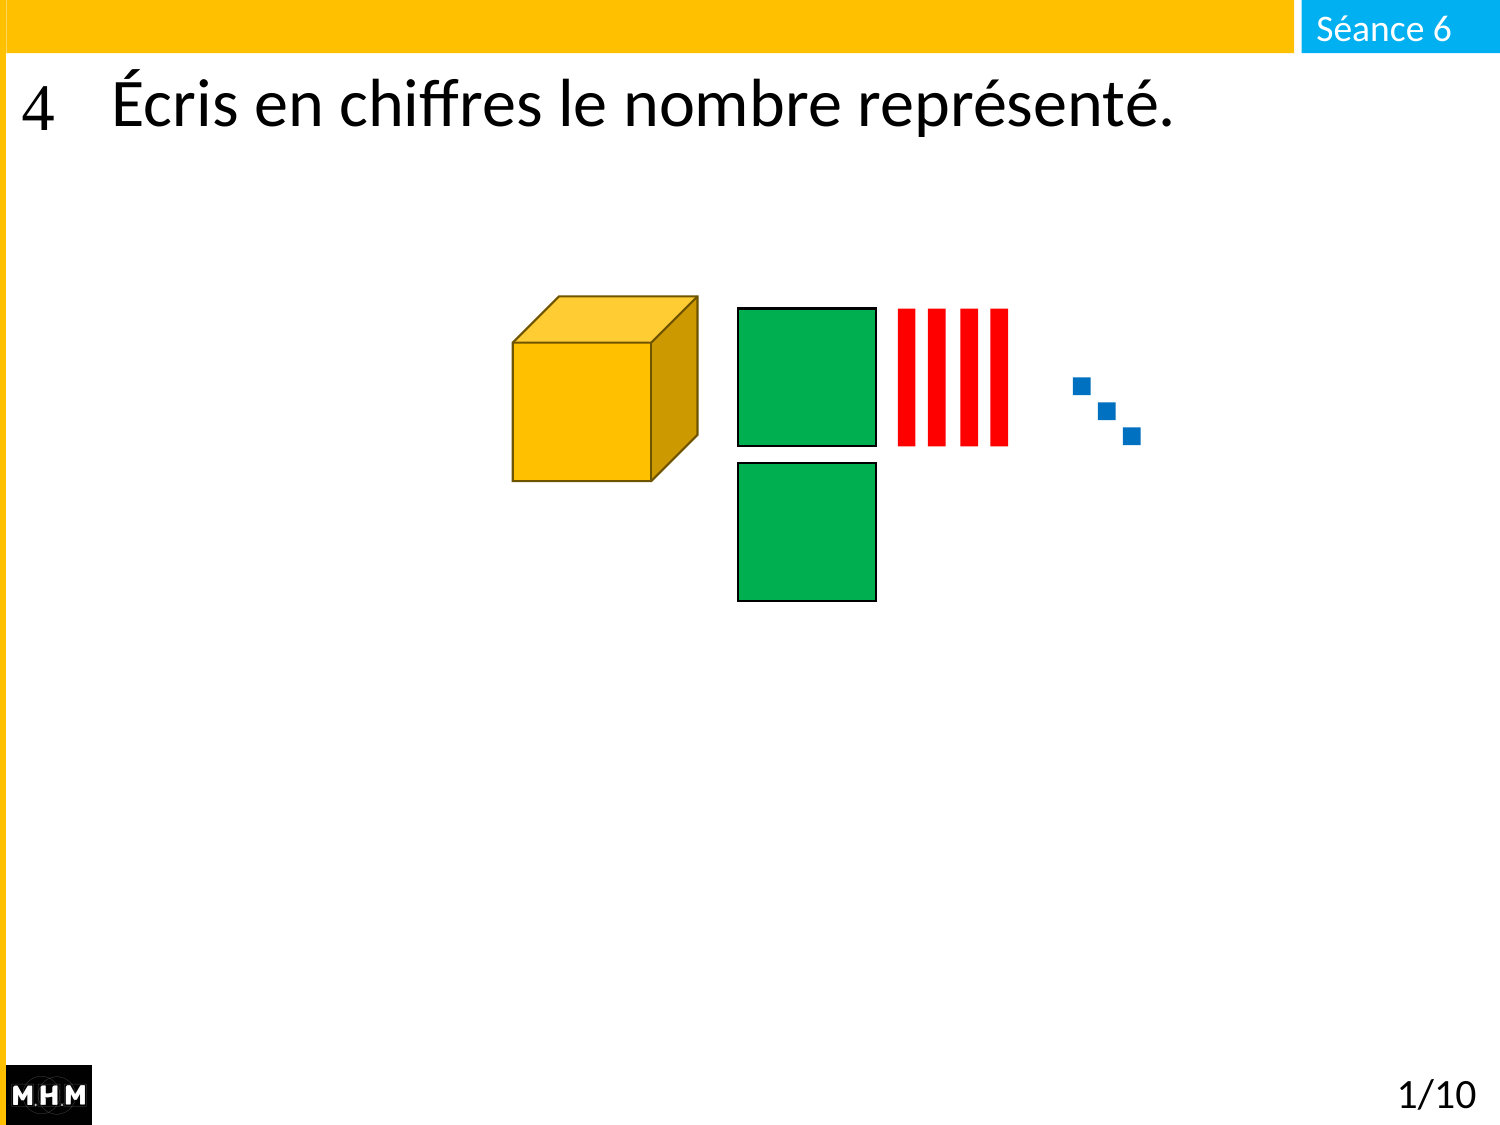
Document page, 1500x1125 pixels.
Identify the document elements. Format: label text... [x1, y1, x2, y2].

text_box [737, 462, 877, 602]
text_box [1122, 426, 1142, 446]
text_box [959, 307, 979, 447]
picture [6, 1065, 92, 1125]
text_box [897, 307, 917, 447]
text_box [927, 307, 947, 447]
text_box [737, 307, 877, 447]
text_box [1072, 376, 1092, 396]
text_box [517, 298, 693, 341]
text_box [511, 295, 699, 483]
text_box [989, 307, 1009, 447]
list 1/10 [1373, 1064, 1500, 1125]
title Écris en chiffres le nombre représenté. [96, 60, 1391, 150]
text_box [1097, 401, 1117, 421]
